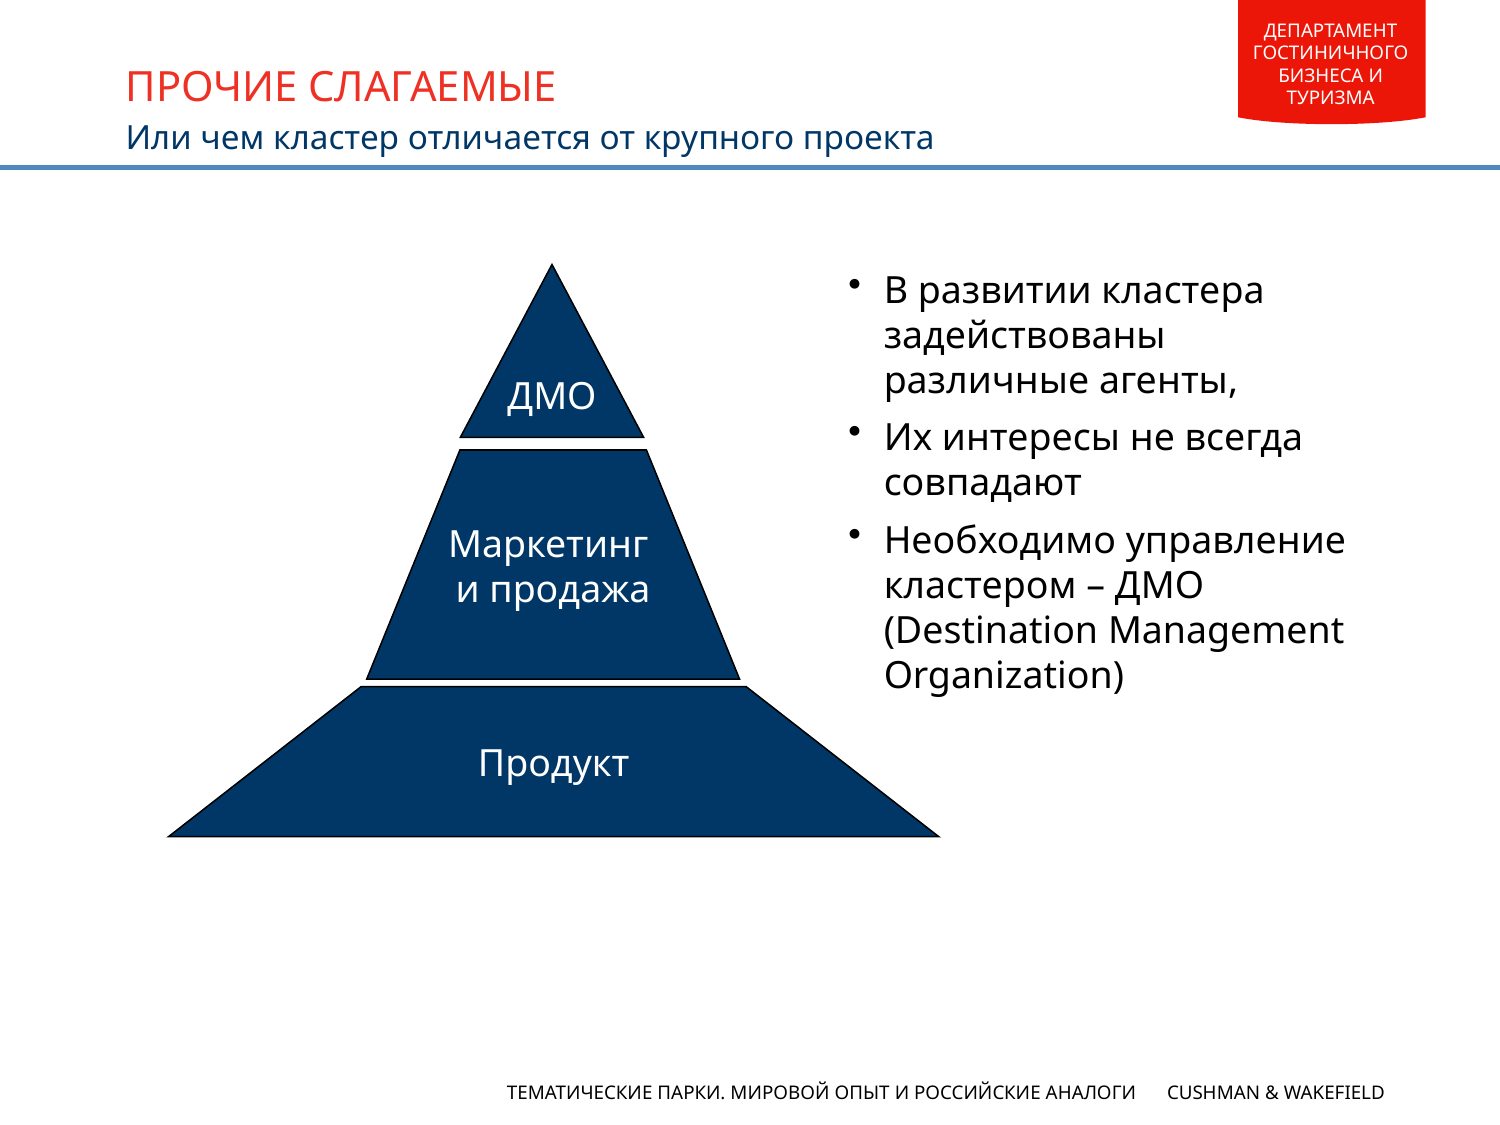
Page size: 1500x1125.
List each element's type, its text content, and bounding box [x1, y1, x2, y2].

text_box ДМО [460, 264, 644, 438]
text_box Маркетинг и продажа [366, 450, 740, 680]
list Или чем кластер отличается от крупного проекта [110, 116, 1238, 165]
text_box В развитии кластера задействованы различные агенты, Их интересы не всегда совпадают Необходимо управление кластером – ДМО (Destination Management Organization) [833, 258, 1390, 704]
title ПРОЧИЕ СЛАГАЕМЫЕ [110, 52, 1236, 116]
text_box Продукт [168, 686, 939, 837]
